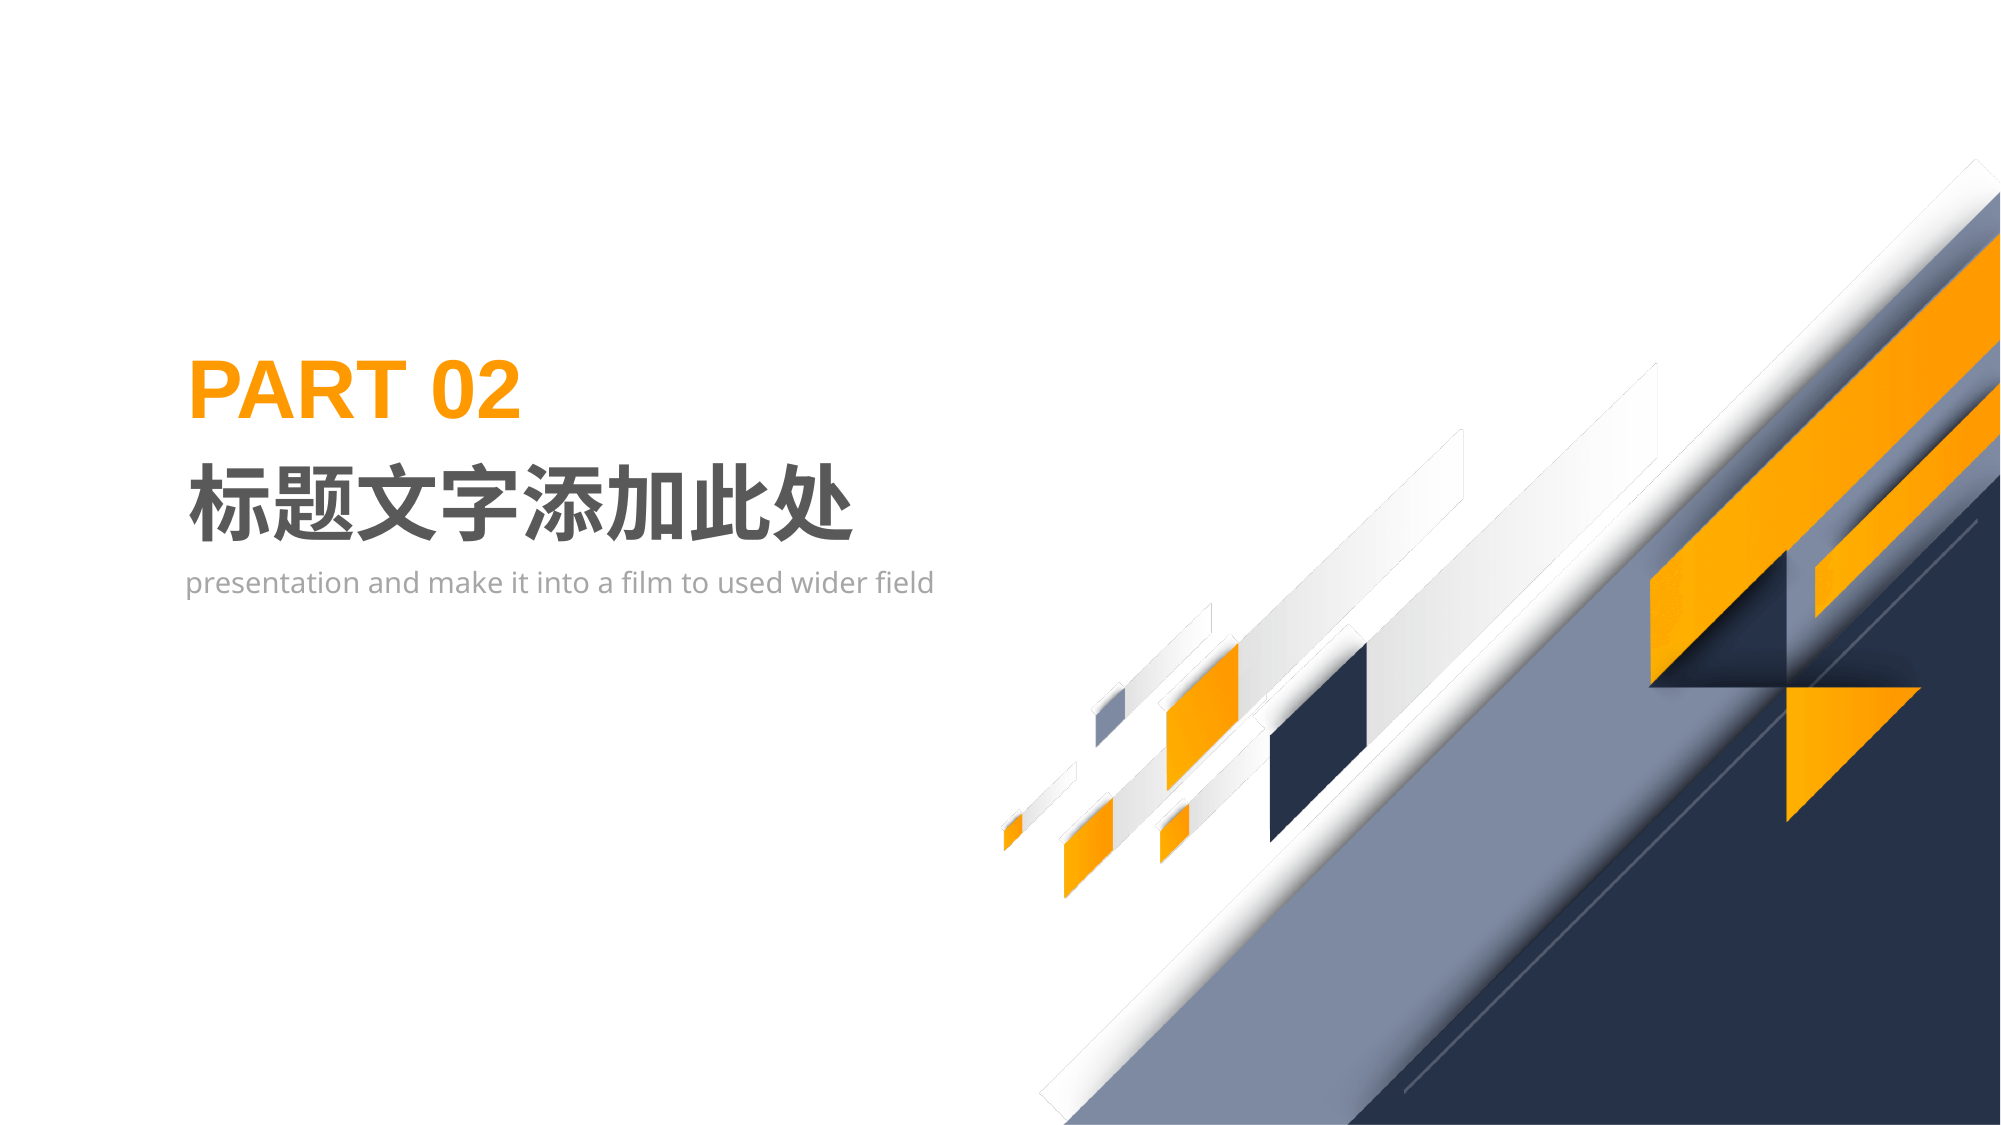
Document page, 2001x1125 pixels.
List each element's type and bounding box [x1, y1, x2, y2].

text_box [170, 328, 999, 605]
picture [999, 158, 2001, 1125]
